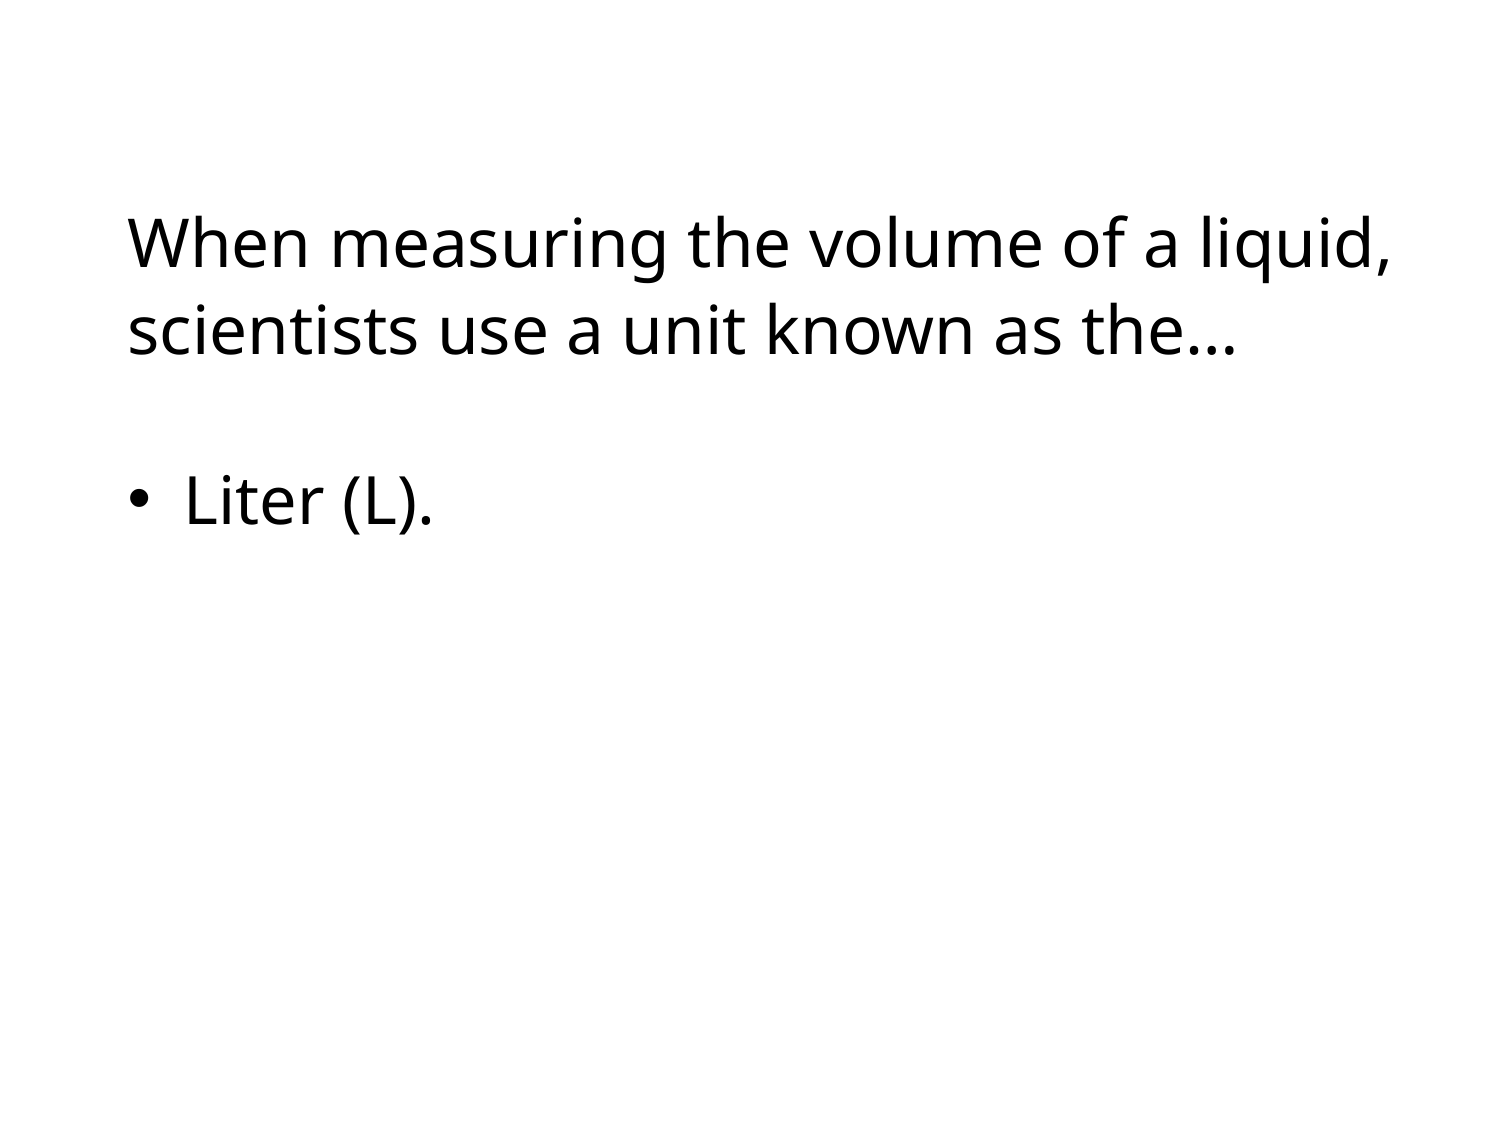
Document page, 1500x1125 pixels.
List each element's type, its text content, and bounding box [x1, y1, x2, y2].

title When measuring the volume of a liquid, scientists use a unit known as the… [112, 190, 1463, 379]
list Liter (L). [112, 450, 1388, 1125]
